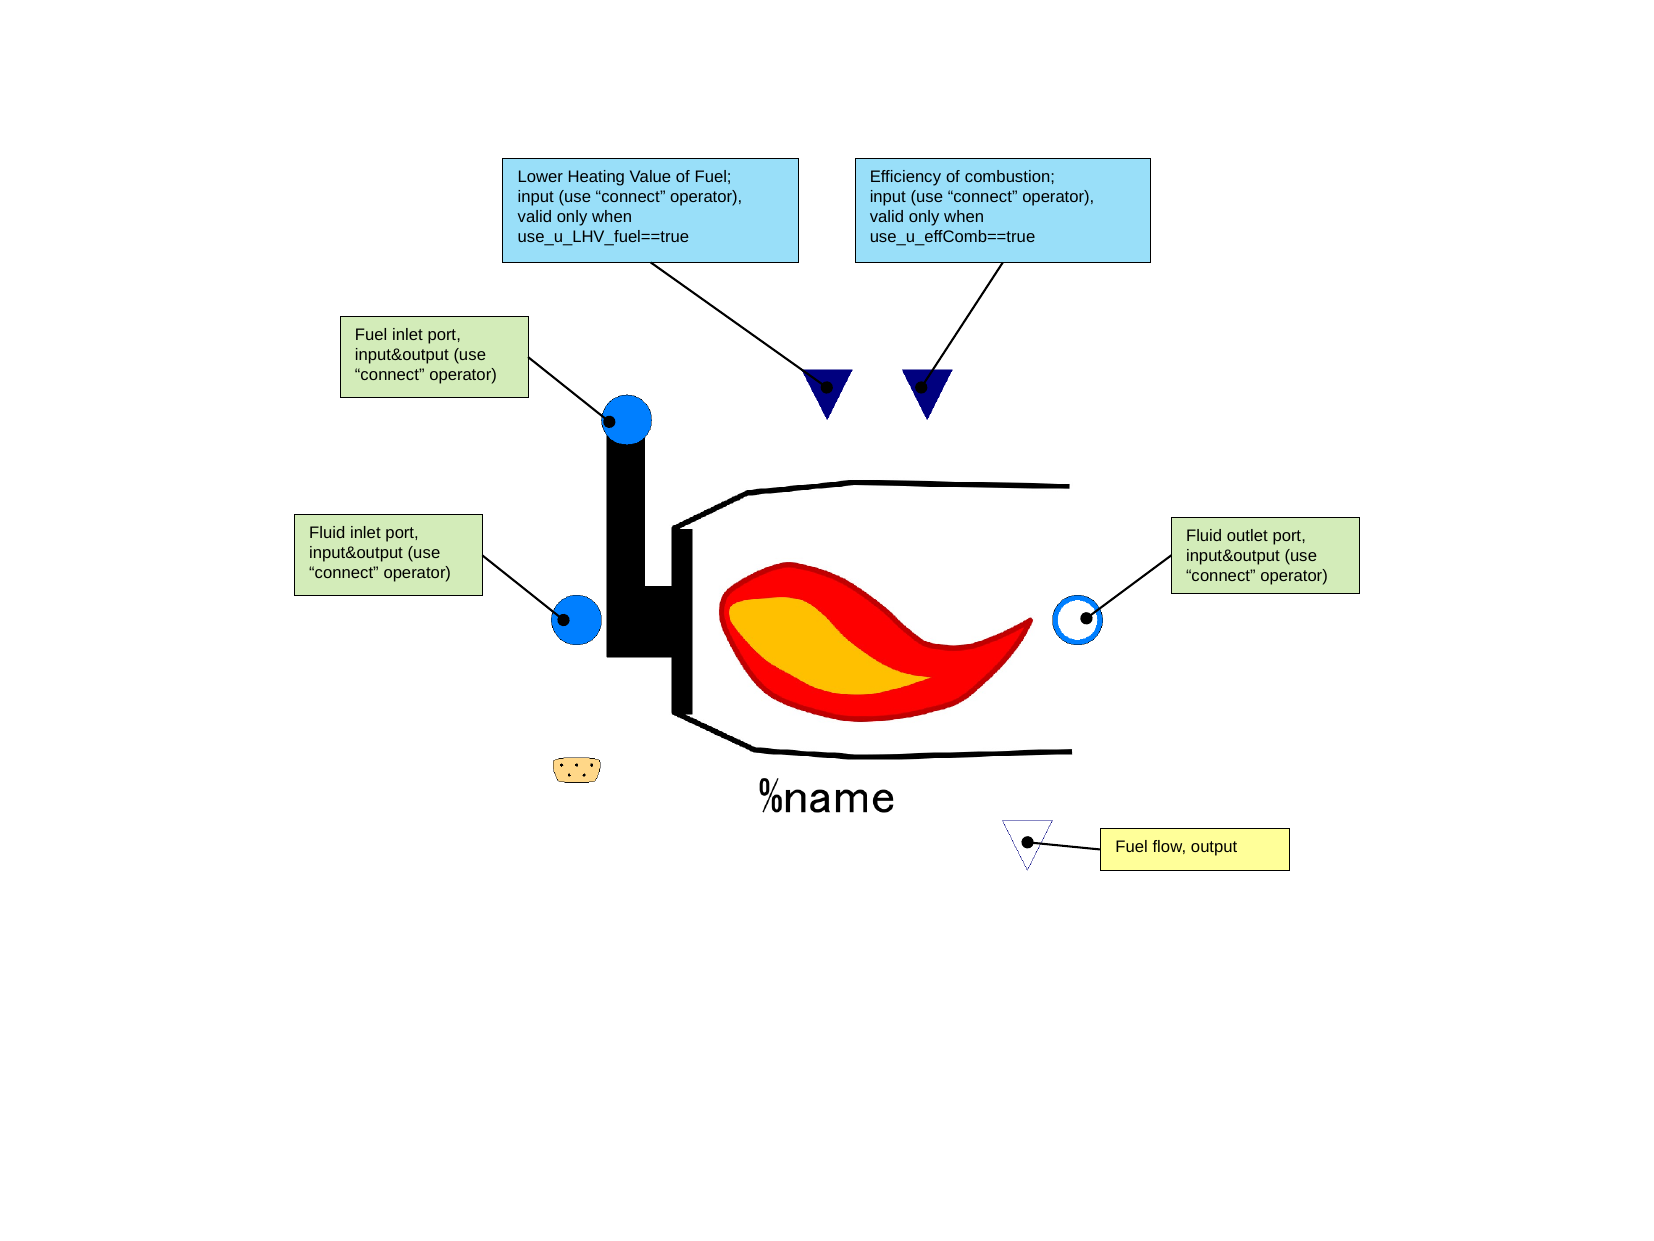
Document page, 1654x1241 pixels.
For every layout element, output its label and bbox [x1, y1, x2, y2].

text_box [294, 158, 1360, 884]
